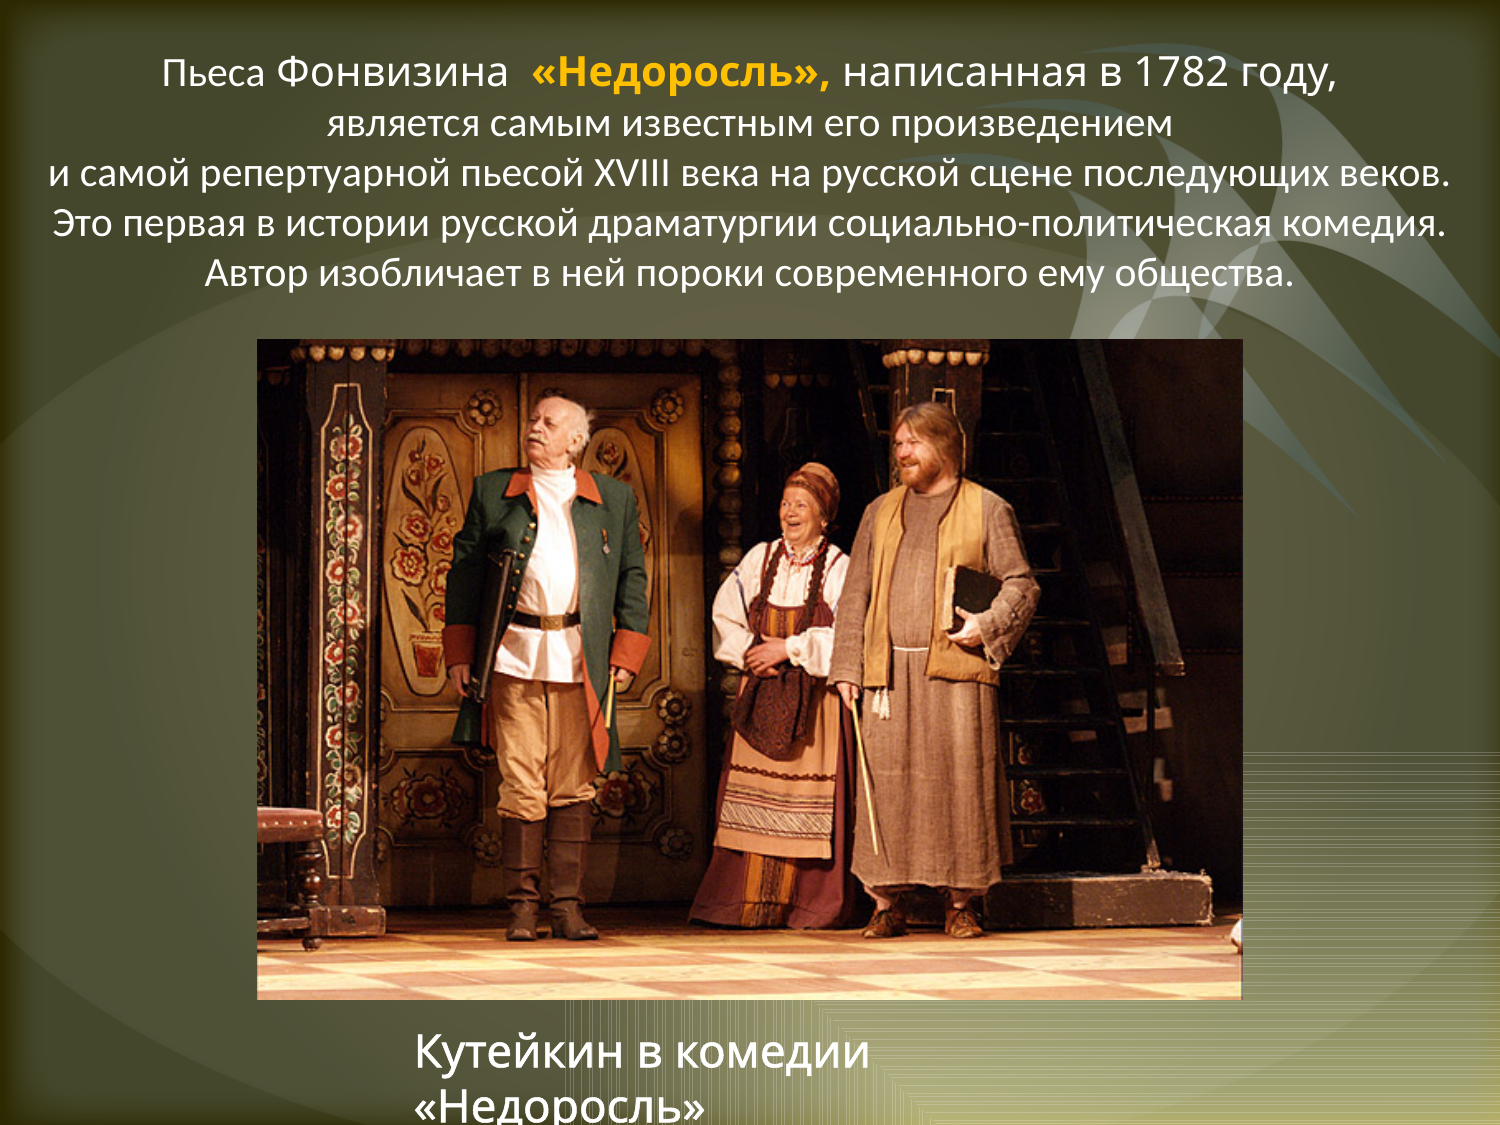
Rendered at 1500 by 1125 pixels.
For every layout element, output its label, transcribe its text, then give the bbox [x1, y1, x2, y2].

picture [0, 0, 1500, 1125]
subtitle Кутейкин в комедии «Недоросль» [398, 1014, 1174, 1125]
title Пьеса Фонвизина «Недоросль», написанная в 1782 году, является самым известным его произведением и самой репертуарной пьесой XVIII века на русской сцене последующих веков. Это первая в истории русской драматургии социально-политическая комедия. Автор изобличает в ней пороки современного ему общества. [29, 42, 1471, 303]
